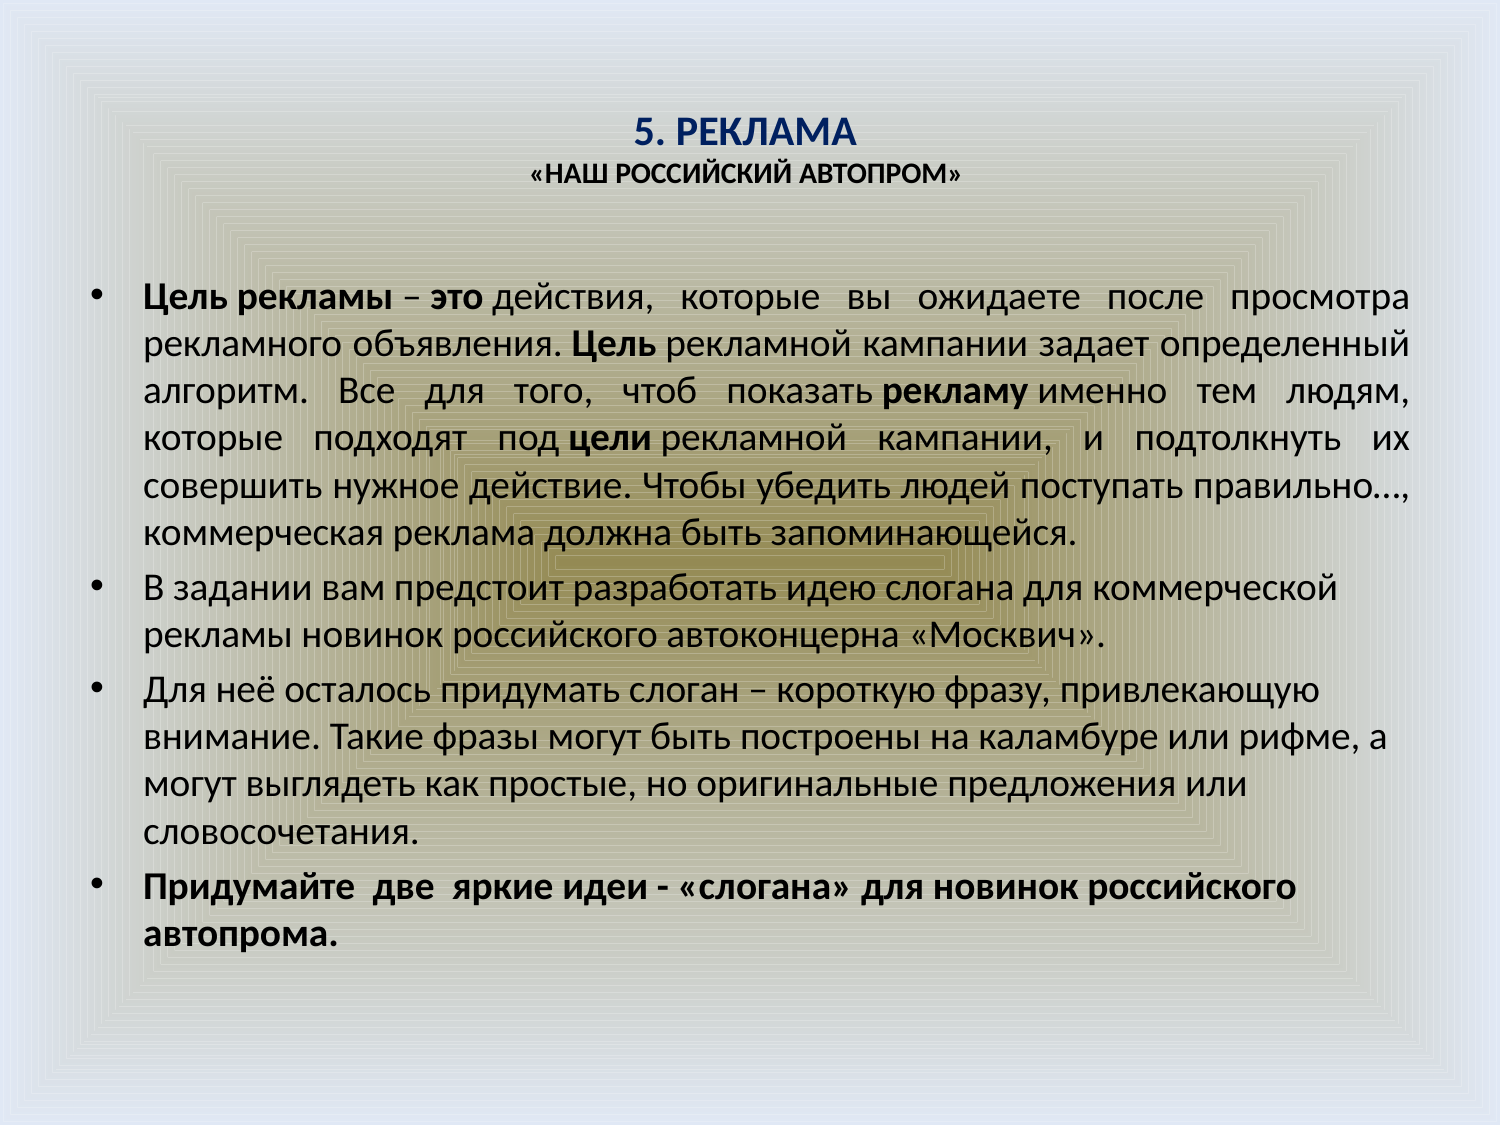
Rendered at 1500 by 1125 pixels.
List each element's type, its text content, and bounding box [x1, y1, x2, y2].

title 5. РЕКЛАМА «НАШ РОССИЙСКИЙ АВТОПРОМ» [75, 45, 1425, 233]
list Цель рекламы – это действия, которые вы ожидаете после просмотра рекламного объявления. Цель рекламной кампании задает определенный алгоритм. Все для того, чтоб показать рекламу именно тем людям, которые подходят под цели рекламной кампании, и подтолкнуть их совершить нужное действие. Чтобы убедить людей поступать правильно…, коммерческая реклама должна быть запоминающейся. В задании вам предстоит разработать идею слогана для коммерческой рекламы новинок российского автоконцерна «Москвич». Для неё осталось придумать слоган – короткую фразу, привлекающую внимание. Такие фразы могут быть построены на каламбуре или рифме, а могут выглядеть как простые, но оригинальные предложения или словосочетания. Придумайте две яркие идеи - «слогана» для новинок российского автопрома. [75, 262, 1425, 1005]
